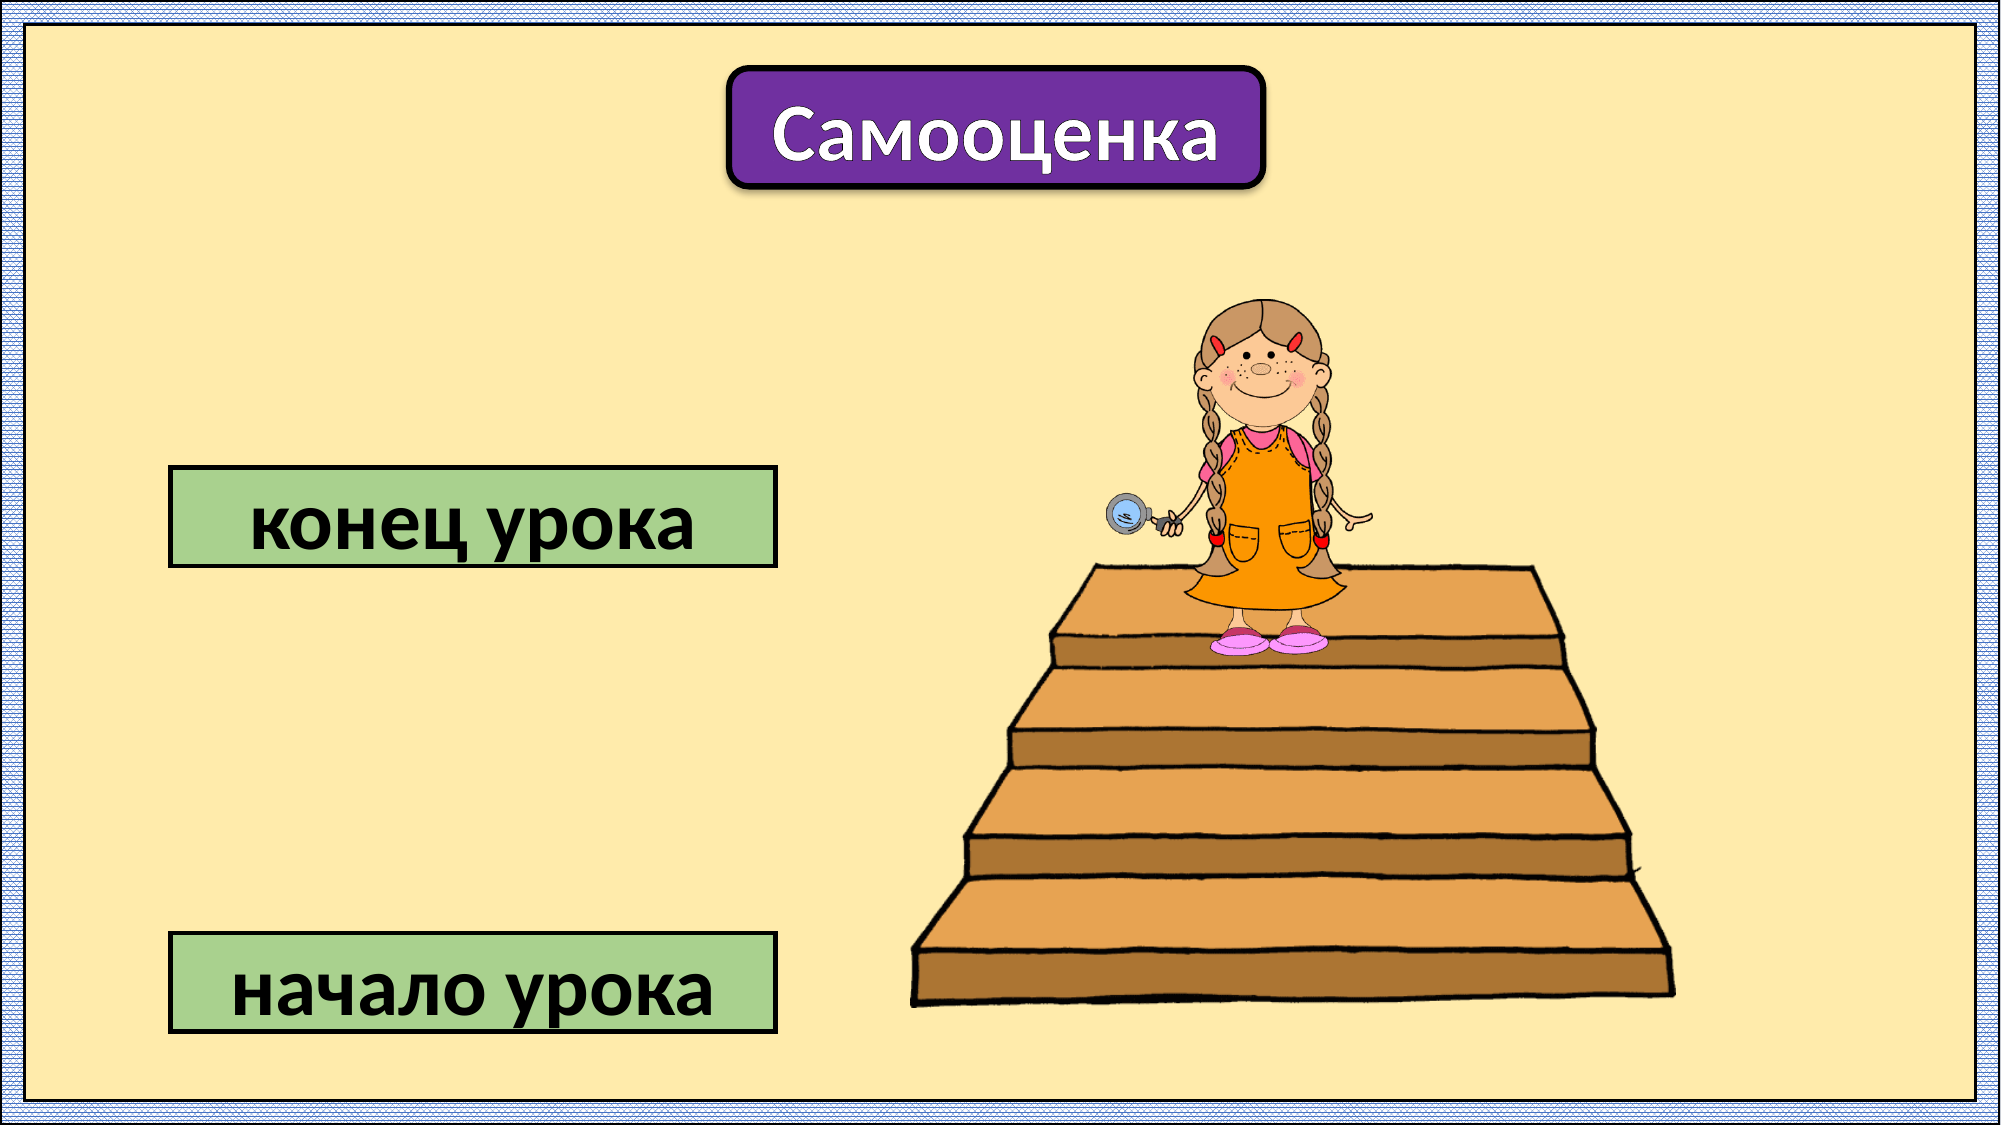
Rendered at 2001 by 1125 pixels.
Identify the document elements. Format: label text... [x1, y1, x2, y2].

text_box начало урока [169, 932, 777, 1033]
picture [910, 299, 1676, 1008]
text_box Самооценка [728, 67, 1265, 188]
text_box конец урока [169, 466, 777, 567]
